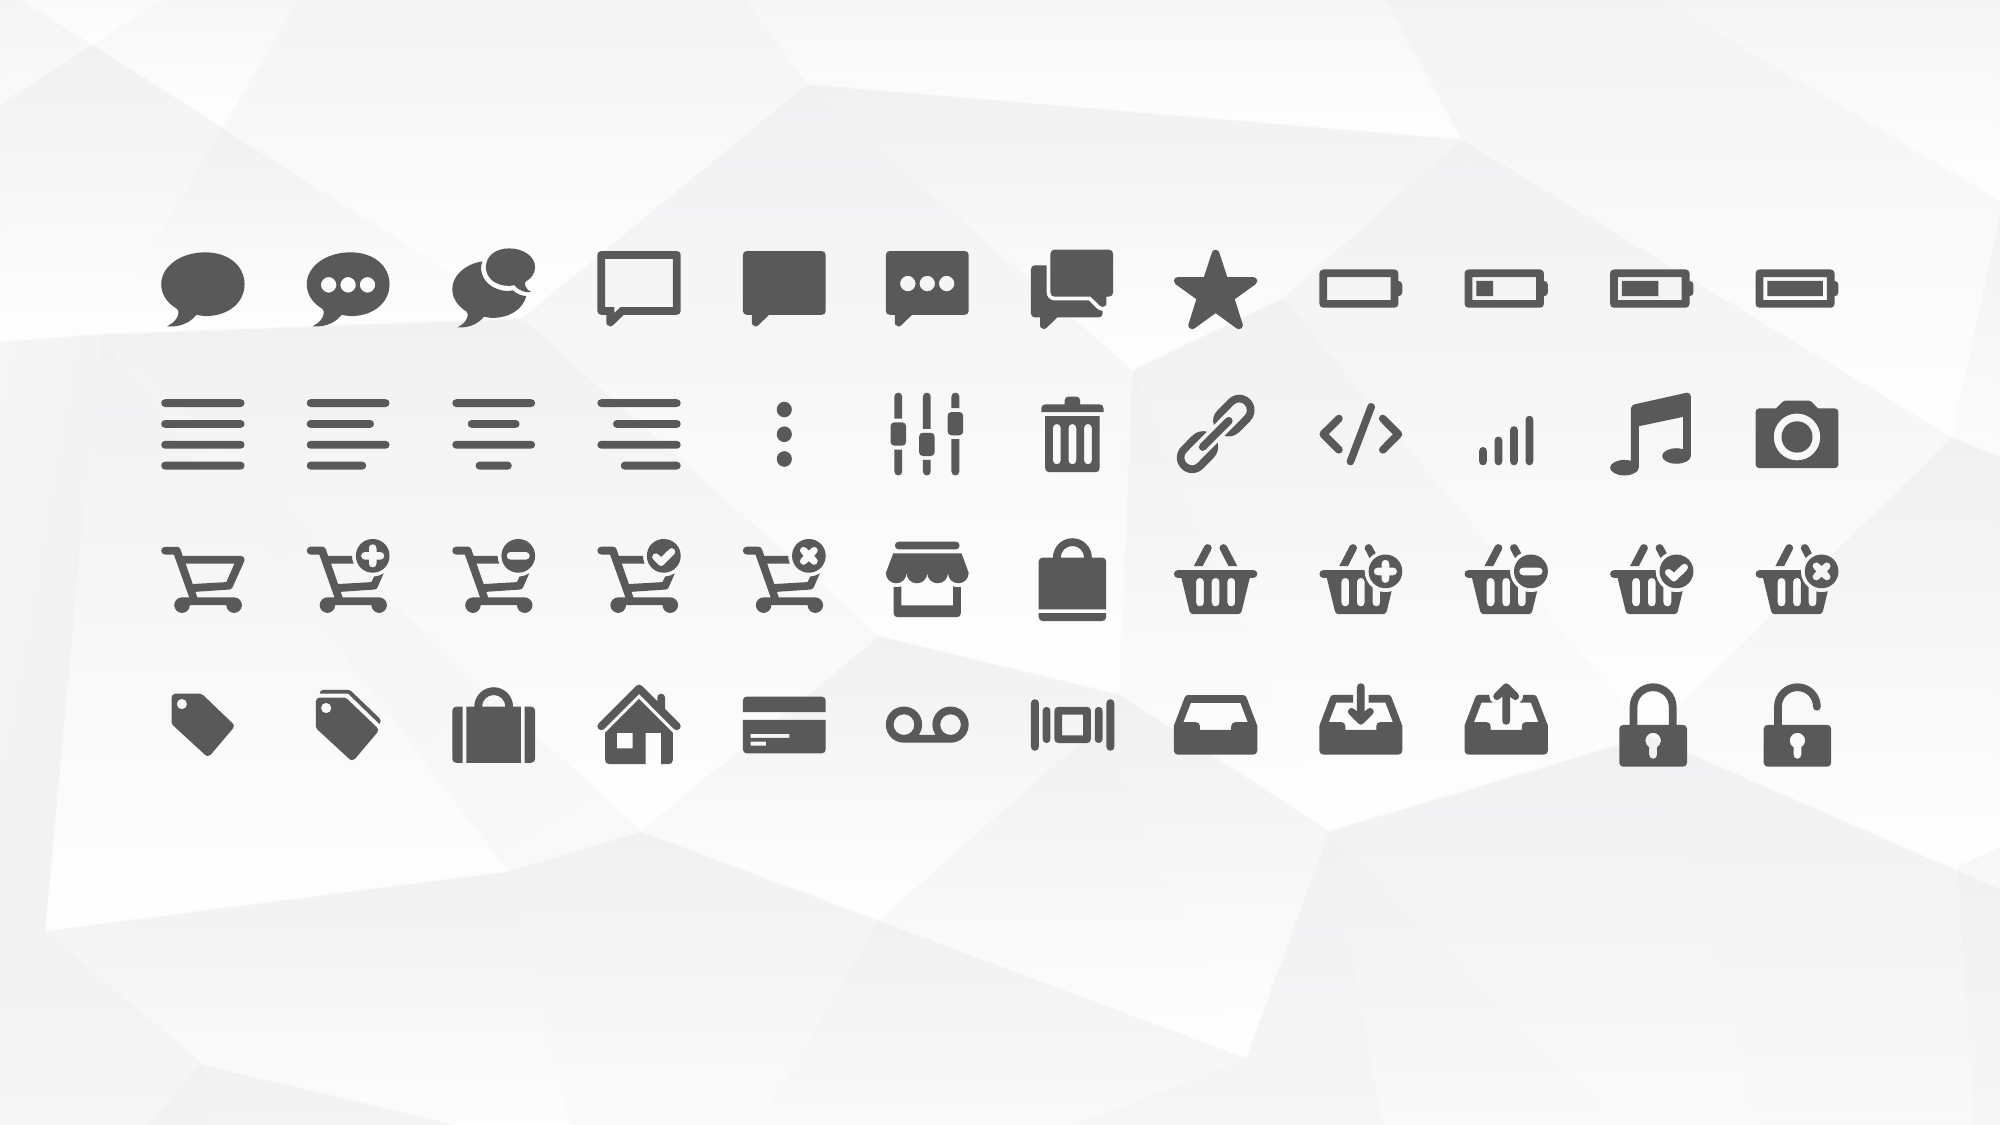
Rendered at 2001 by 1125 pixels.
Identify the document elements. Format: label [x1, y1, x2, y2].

text_box [171, 693, 234, 756]
text_box [1755, 570, 1828, 615]
text_box [1319, 694, 1403, 755]
text_box [1346, 403, 1376, 466]
text_box [1378, 414, 1403, 454]
text_box [1094, 706, 1103, 744]
text_box [1610, 269, 1694, 308]
text_box [1464, 694, 1548, 755]
text_box [306, 440, 390, 449]
text_box [306, 399, 390, 408]
text_box [1173, 570, 1258, 615]
text_box [306, 546, 387, 613]
text_box [1610, 392, 1691, 476]
text_box [597, 684, 681, 731]
text_box [1213, 394, 1255, 437]
text_box [890, 422, 907, 446]
text_box [1659, 554, 1694, 589]
text_box [1364, 544, 1376, 559]
text_box [922, 459, 931, 476]
text_box [452, 261, 527, 328]
text_box [1510, 544, 1522, 559]
text_box [1030, 699, 1039, 751]
text_box [501, 538, 536, 573]
text_box [161, 461, 245, 470]
text_box [742, 546, 824, 613]
text_box [161, 420, 245, 428]
text_box [452, 546, 533, 613]
text_box [597, 546, 679, 613]
text_box [306, 461, 367, 470]
text_box [1464, 269, 1548, 308]
text_box [1176, 431, 1219, 474]
text_box [1804, 554, 1839, 589]
text_box [1339, 544, 1357, 567]
text_box [1319, 570, 1392, 615]
text_box [1525, 415, 1534, 466]
text_box [1513, 554, 1548, 589]
text_box [894, 392, 903, 419]
text_box [1368, 554, 1403, 589]
text_box [161, 546, 245, 613]
text_box [452, 399, 536, 408]
text_box [646, 538, 681, 573]
text_box [1763, 683, 1832, 767]
text_box [776, 401, 792, 418]
text_box [1755, 269, 1839, 308]
text_box [597, 440, 681, 449]
text_box [306, 252, 390, 327]
text_box [1479, 447, 1487, 466]
text_box [885, 706, 969, 743]
text_box [475, 461, 512, 470]
text_box [1347, 683, 1374, 725]
text_box [1493, 683, 1520, 725]
text_box [919, 432, 935, 457]
picture [0, 0, 2000, 1125]
text_box [1800, 544, 1812, 559]
text_box [1655, 544, 1667, 559]
text_box [776, 426, 792, 443]
text_box [315, 697, 379, 761]
text_box [742, 719, 826, 754]
text_box [1198, 416, 1233, 451]
text_box [1045, 416, 1100, 473]
text_box [1106, 699, 1115, 751]
text_box [1319, 269, 1403, 308]
text_box [1042, 706, 1051, 744]
text_box [620, 461, 681, 470]
text_box [1038, 613, 1107, 622]
text_box [951, 439, 960, 476]
text_box [776, 451, 792, 467]
text_box [306, 420, 374, 428]
text_box [1041, 396, 1104, 413]
text_box [161, 440, 245, 449]
text_box [894, 541, 960, 550]
text_box [1619, 683, 1688, 767]
text_box [524, 706, 536, 763]
text_box [1219, 544, 1238, 567]
text_box [1038, 538, 1107, 610]
text_box [1193, 544, 1212, 567]
text_box [1173, 695, 1258, 755]
text_box [1610, 570, 1683, 615]
text_box [161, 252, 245, 327]
text_box [1464, 570, 1538, 615]
text_box [742, 696, 826, 713]
text_box [161, 399, 245, 408]
text_box [893, 586, 961, 618]
text_box [885, 251, 969, 327]
text_box [355, 538, 390, 573]
text_box [1629, 544, 1648, 567]
text_box [885, 553, 969, 584]
text_box [597, 399, 681, 408]
text_box [1494, 436, 1503, 466]
text_box [1054, 706, 1091, 744]
text_box [485, 248, 536, 293]
text_box [467, 420, 520, 428]
text_box [894, 449, 903, 476]
text_box [1173, 249, 1258, 330]
text_box [1775, 544, 1794, 567]
text_box [319, 689, 381, 724]
text_box [792, 538, 826, 573]
text_box [466, 687, 521, 763]
text_box [922, 392, 931, 429]
text_box [742, 251, 826, 327]
text_box [1484, 544, 1503, 567]
text_box [1510, 426, 1518, 466]
text_box [1755, 400, 1839, 469]
text_box [597, 251, 681, 327]
text_box [1050, 249, 1114, 308]
text_box [605, 698, 673, 765]
text_box [452, 706, 463, 763]
text_box [951, 392, 960, 409]
text_box [1030, 265, 1103, 330]
text_box [1319, 414, 1343, 454]
text_box [947, 412, 964, 436]
text_box [612, 420, 681, 428]
text_box [452, 440, 536, 449]
